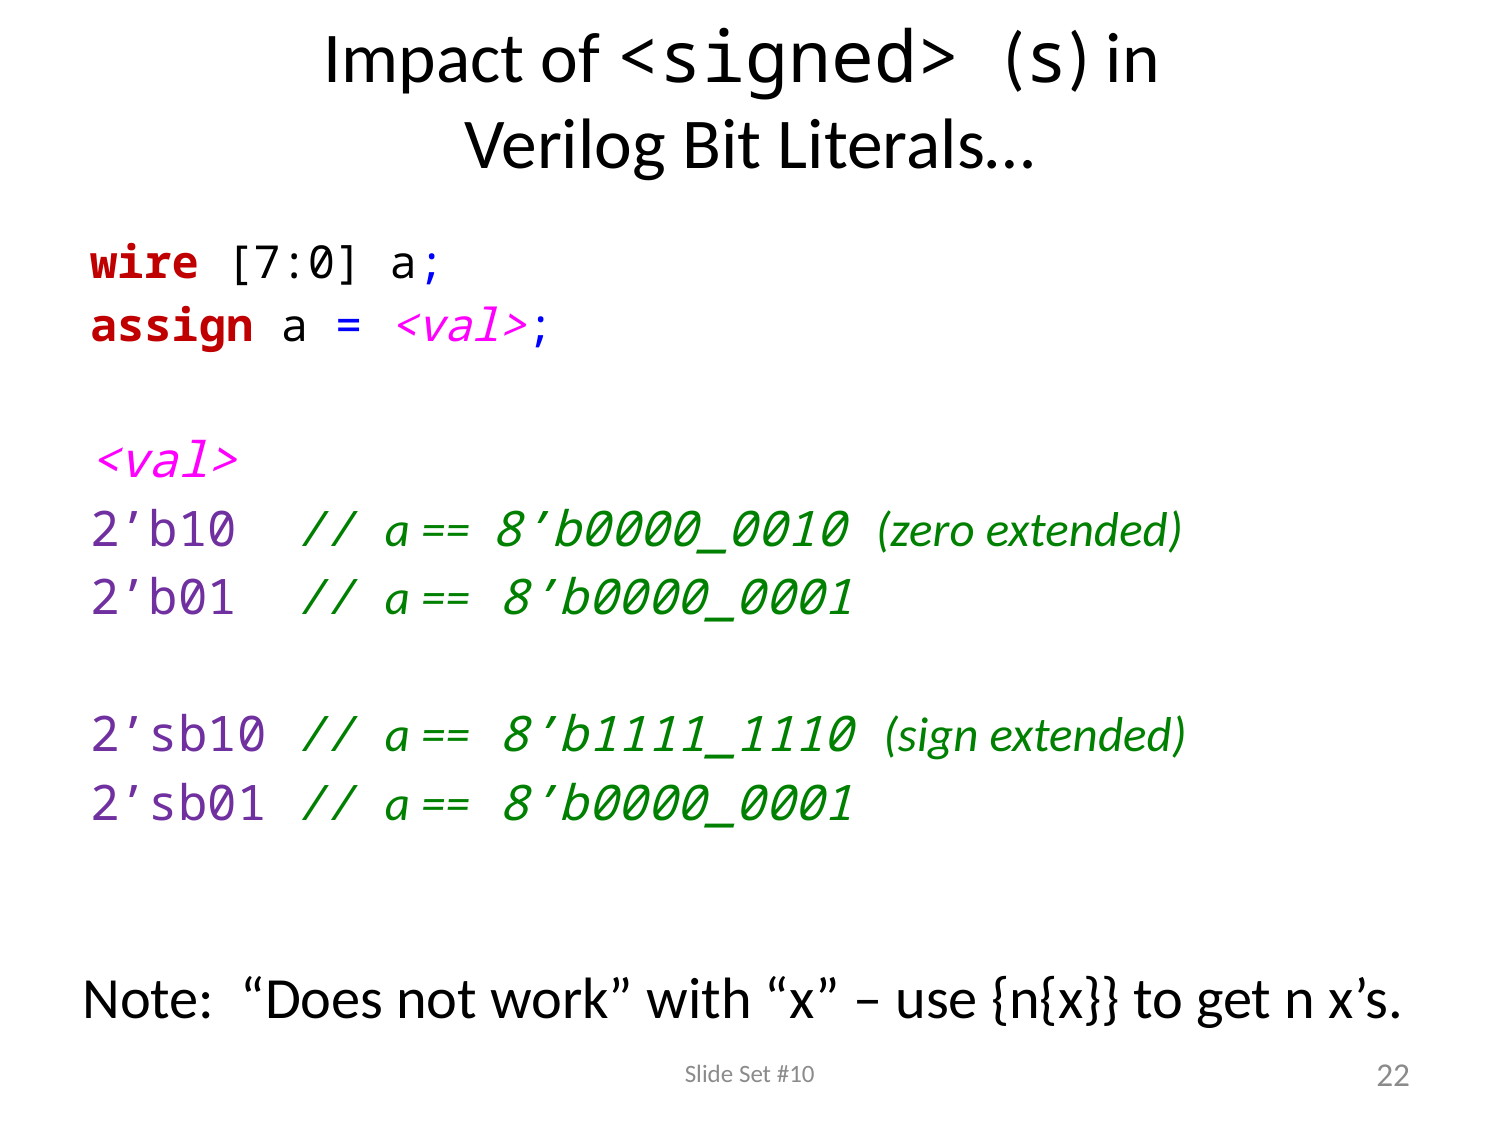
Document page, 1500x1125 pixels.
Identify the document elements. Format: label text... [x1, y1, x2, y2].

title Impact of <signed> (s) in Verilog Bit Literals… [75, 3, 1425, 191]
list wire [7:0] a; assign a = <val>; <val> 2’b10 // a == 8’b0000_0010 (zero extended) 2’b01 // a == 8’b0000_0001 2’sb10 // a == 8’b1111_1110 (sign extended) 2’sb01 // a == 8’b0000_0001 [75, 224, 1413, 838]
footer Slide Set #10 [512, 1042, 988, 1103]
slide_number 22 [1074, 1042, 1425, 1103]
text_box Note: “Does not work” with “x” – use {n{x}} to get n x’s. [67, 952, 1420, 1038]
